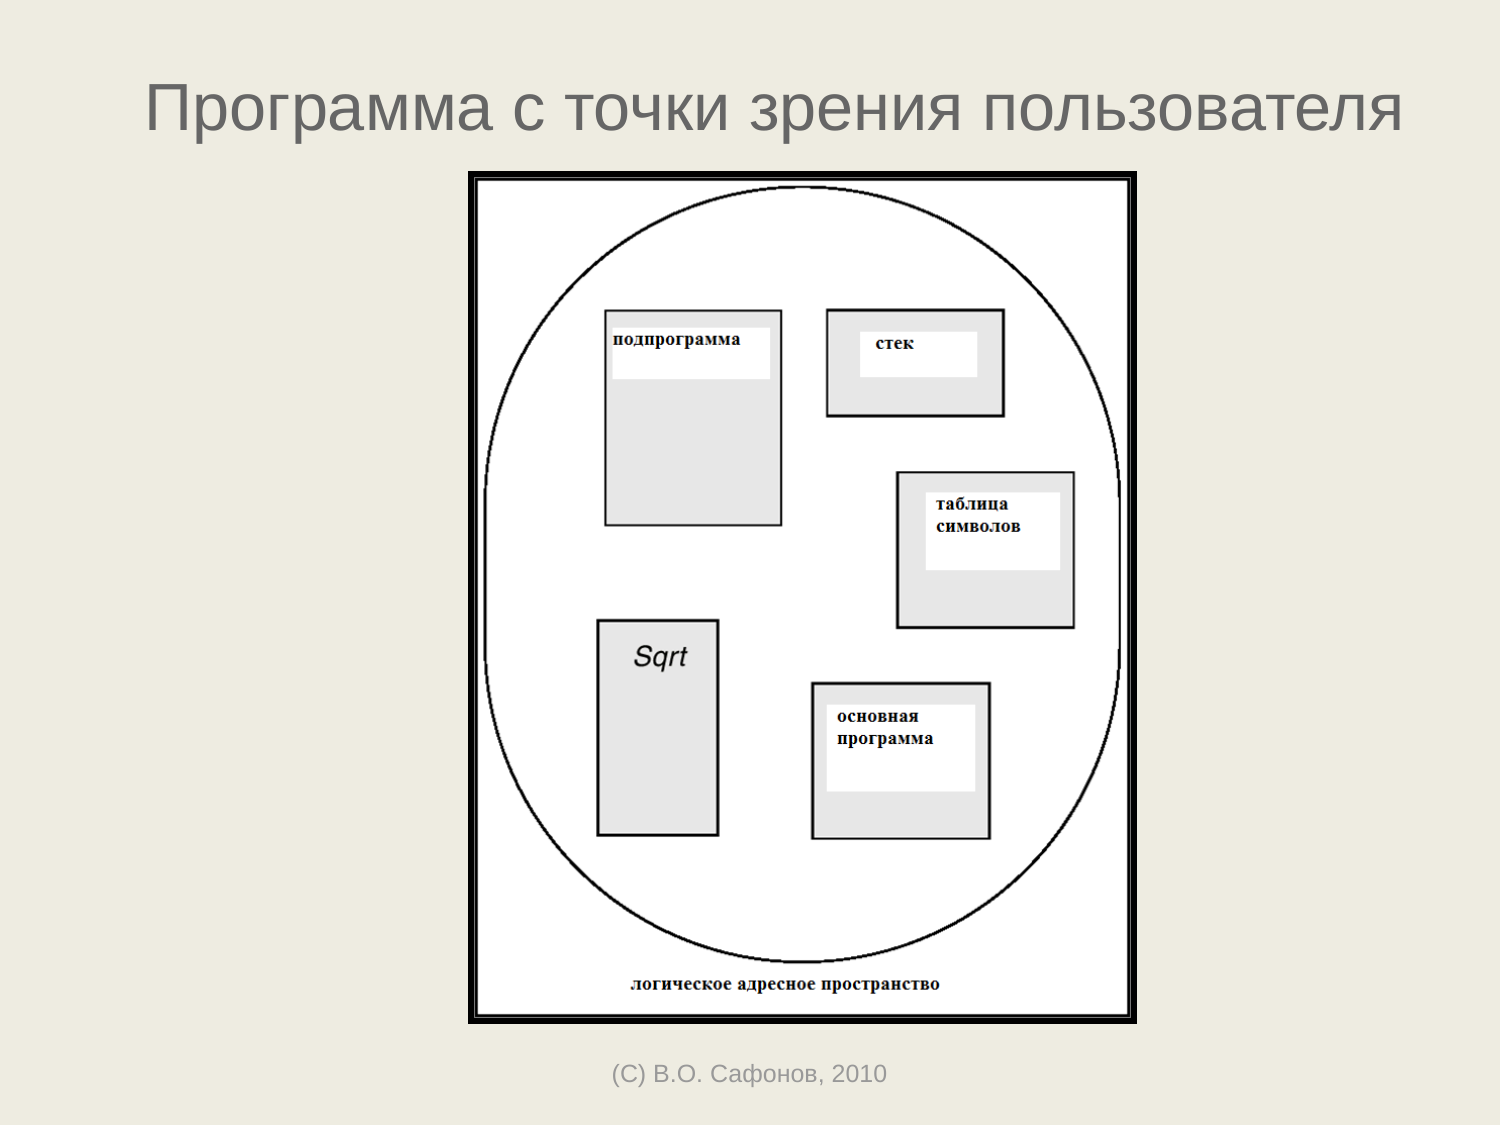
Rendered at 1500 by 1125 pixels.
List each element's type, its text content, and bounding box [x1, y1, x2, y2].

footer (C) В.О. Сафонов, 2010 [512, 1042, 988, 1103]
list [468, 171, 1137, 1024]
title Программа с точки зрения пользователя [116, 34, 1435, 173]
